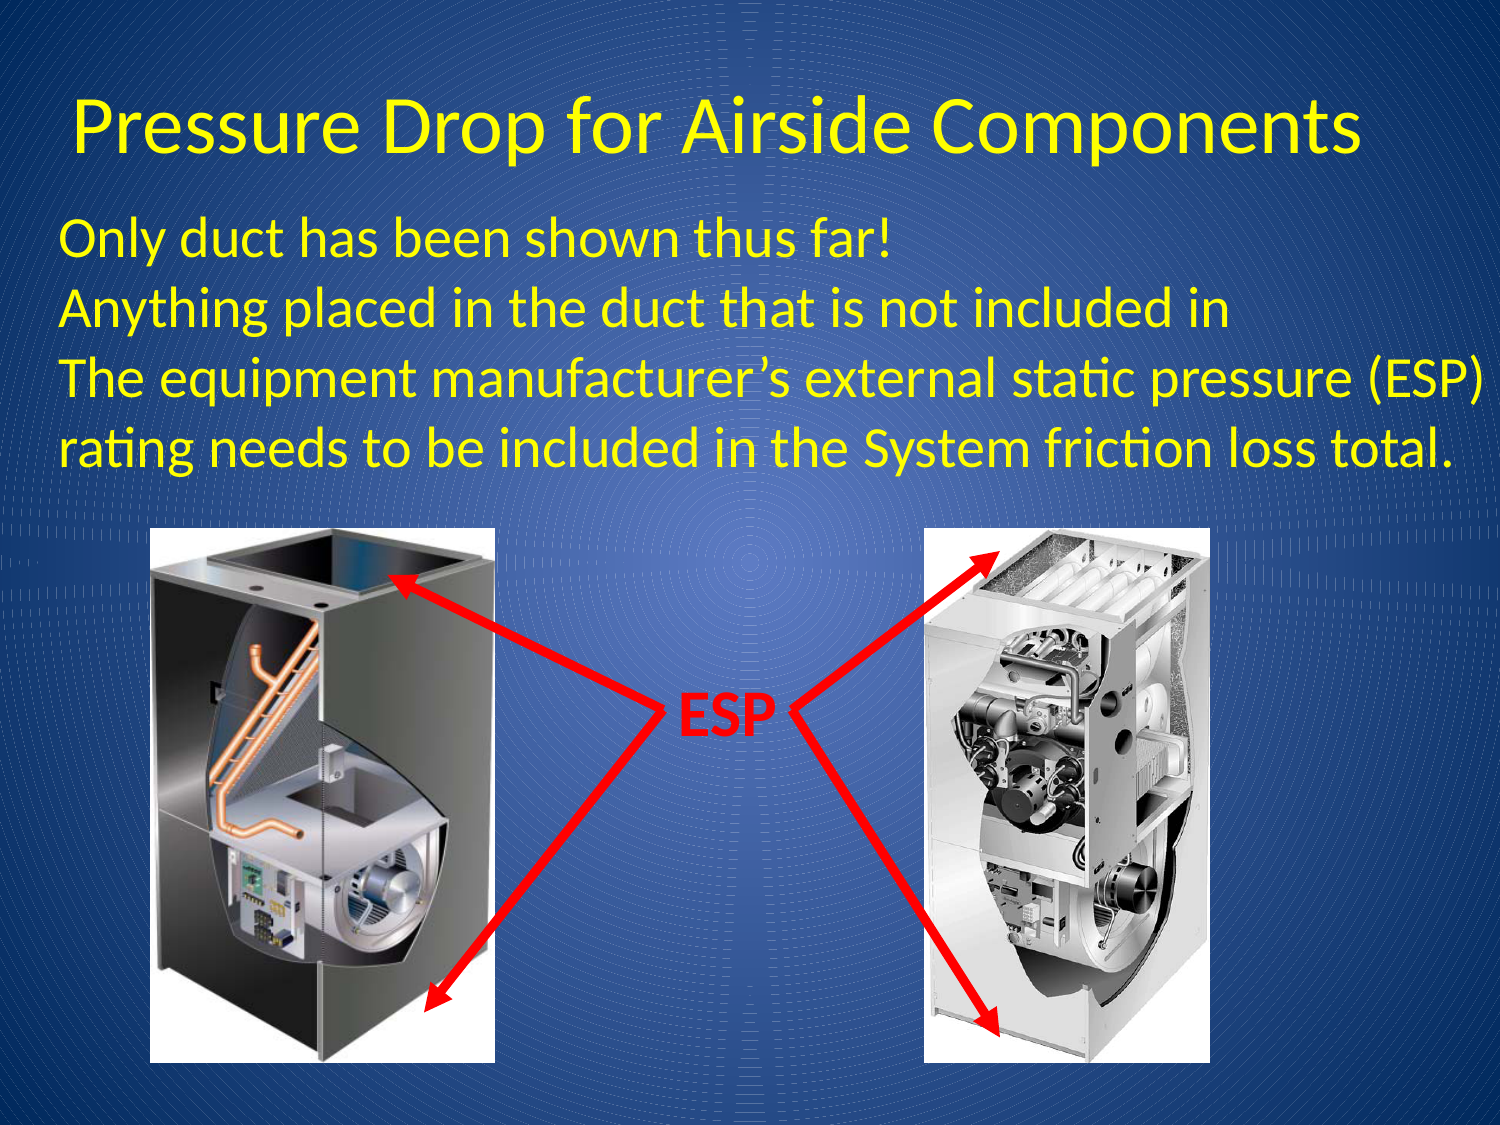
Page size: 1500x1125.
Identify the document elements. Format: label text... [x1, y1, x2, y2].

picture [149, 528, 495, 1063]
picture [924, 528, 1210, 1063]
text_box Pressure Drop for Airside Components [56, 62, 1379, 178]
text_box Only duct has been shown thus far! Anything placed in the duct that is not included in The equipment manufacturer’s external static pressure (ESP) rating needs to be included in the System friction loss total. [43, 191, 1500, 487]
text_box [792, 550, 1001, 709]
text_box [792, 710, 1001, 1038]
text_box ESP [666, 662, 787, 758]
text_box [423, 710, 663, 1013]
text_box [387, 574, 663, 711]
